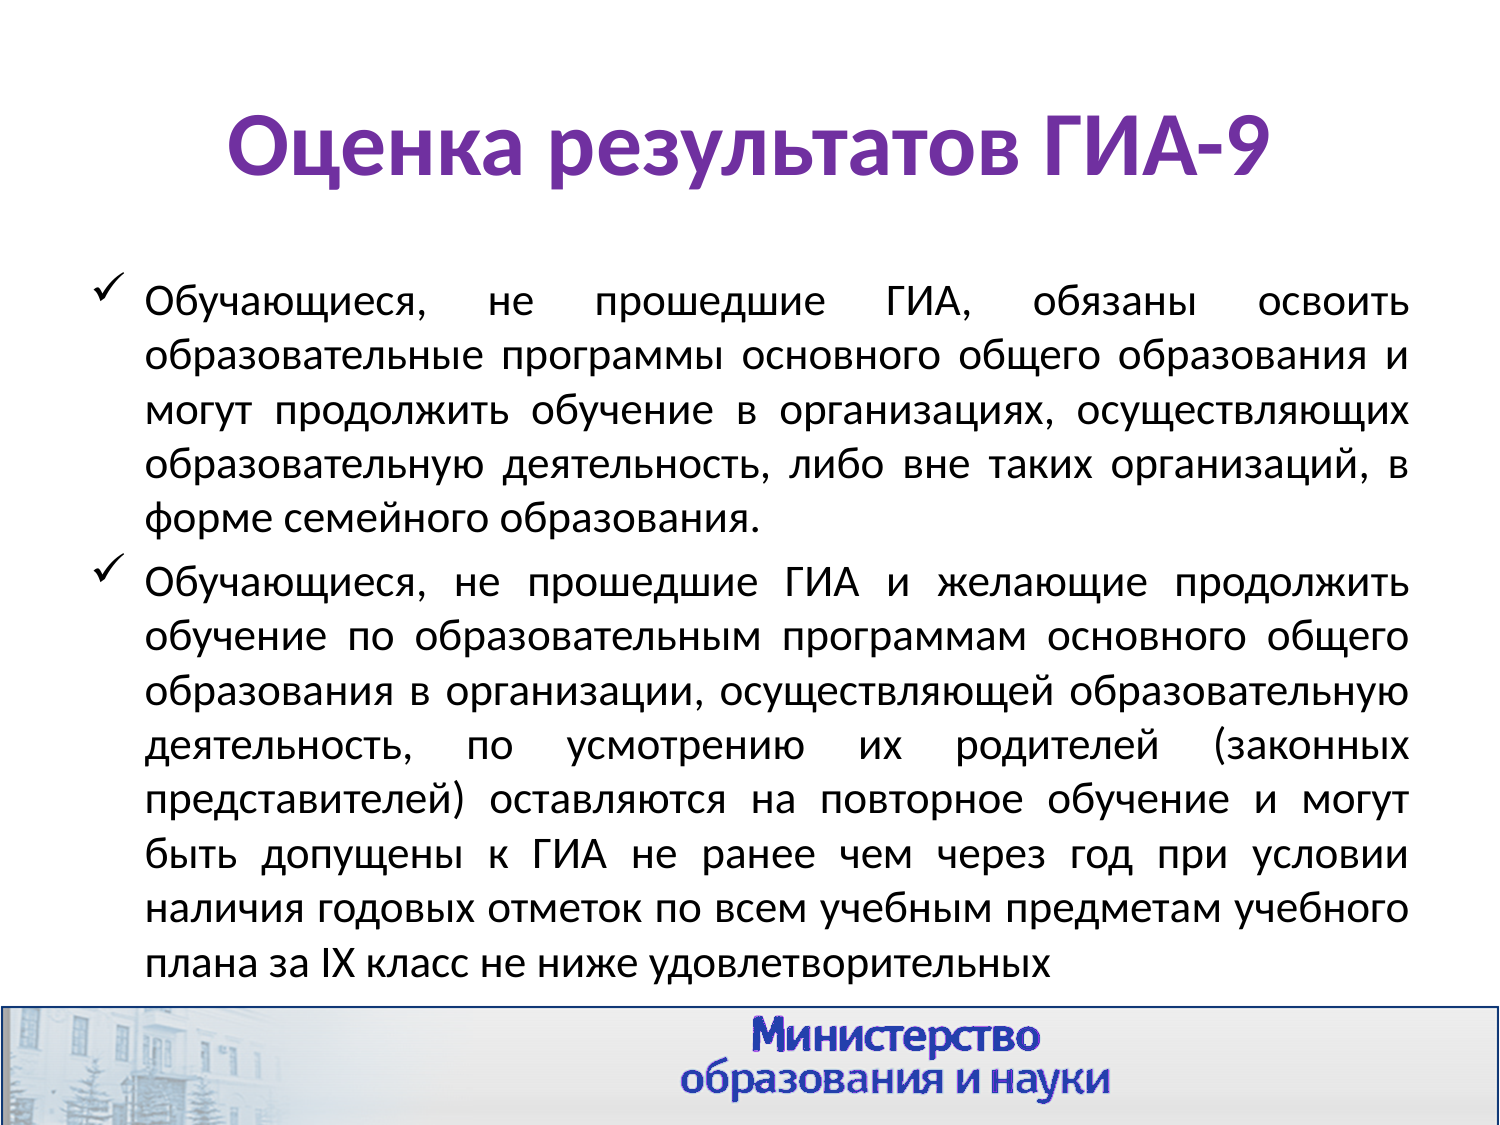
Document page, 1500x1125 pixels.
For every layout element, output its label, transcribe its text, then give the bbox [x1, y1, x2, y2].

list Обучающиеся, не прошедшие ГИА, обязаны освоить образовательные программы основного общего образования и могут продолжить обучение в организациях, осуществляющих образовательную деятельность, либо вне таких организаций, в форме семейного образования. Обучающиеся, не прошедшие ГИА и желающие продолжить обучение по образовательным программам основного общего образования в организации, осуществляющей образовательную деятельность, по усмотрению их родителей (законных представителей) оставляются на повторное обучение и могут быть допущены к ГИА не ранее чем через год при условии наличия годовых отметок по всем учебным предметам учебного плана за IX класс не ниже удовлетворительных [75, 262, 1425, 1003]
picture [0, 1004, 1500, 1125]
title Оценка результатов ГИА-9 [75, 45, 1425, 233]
